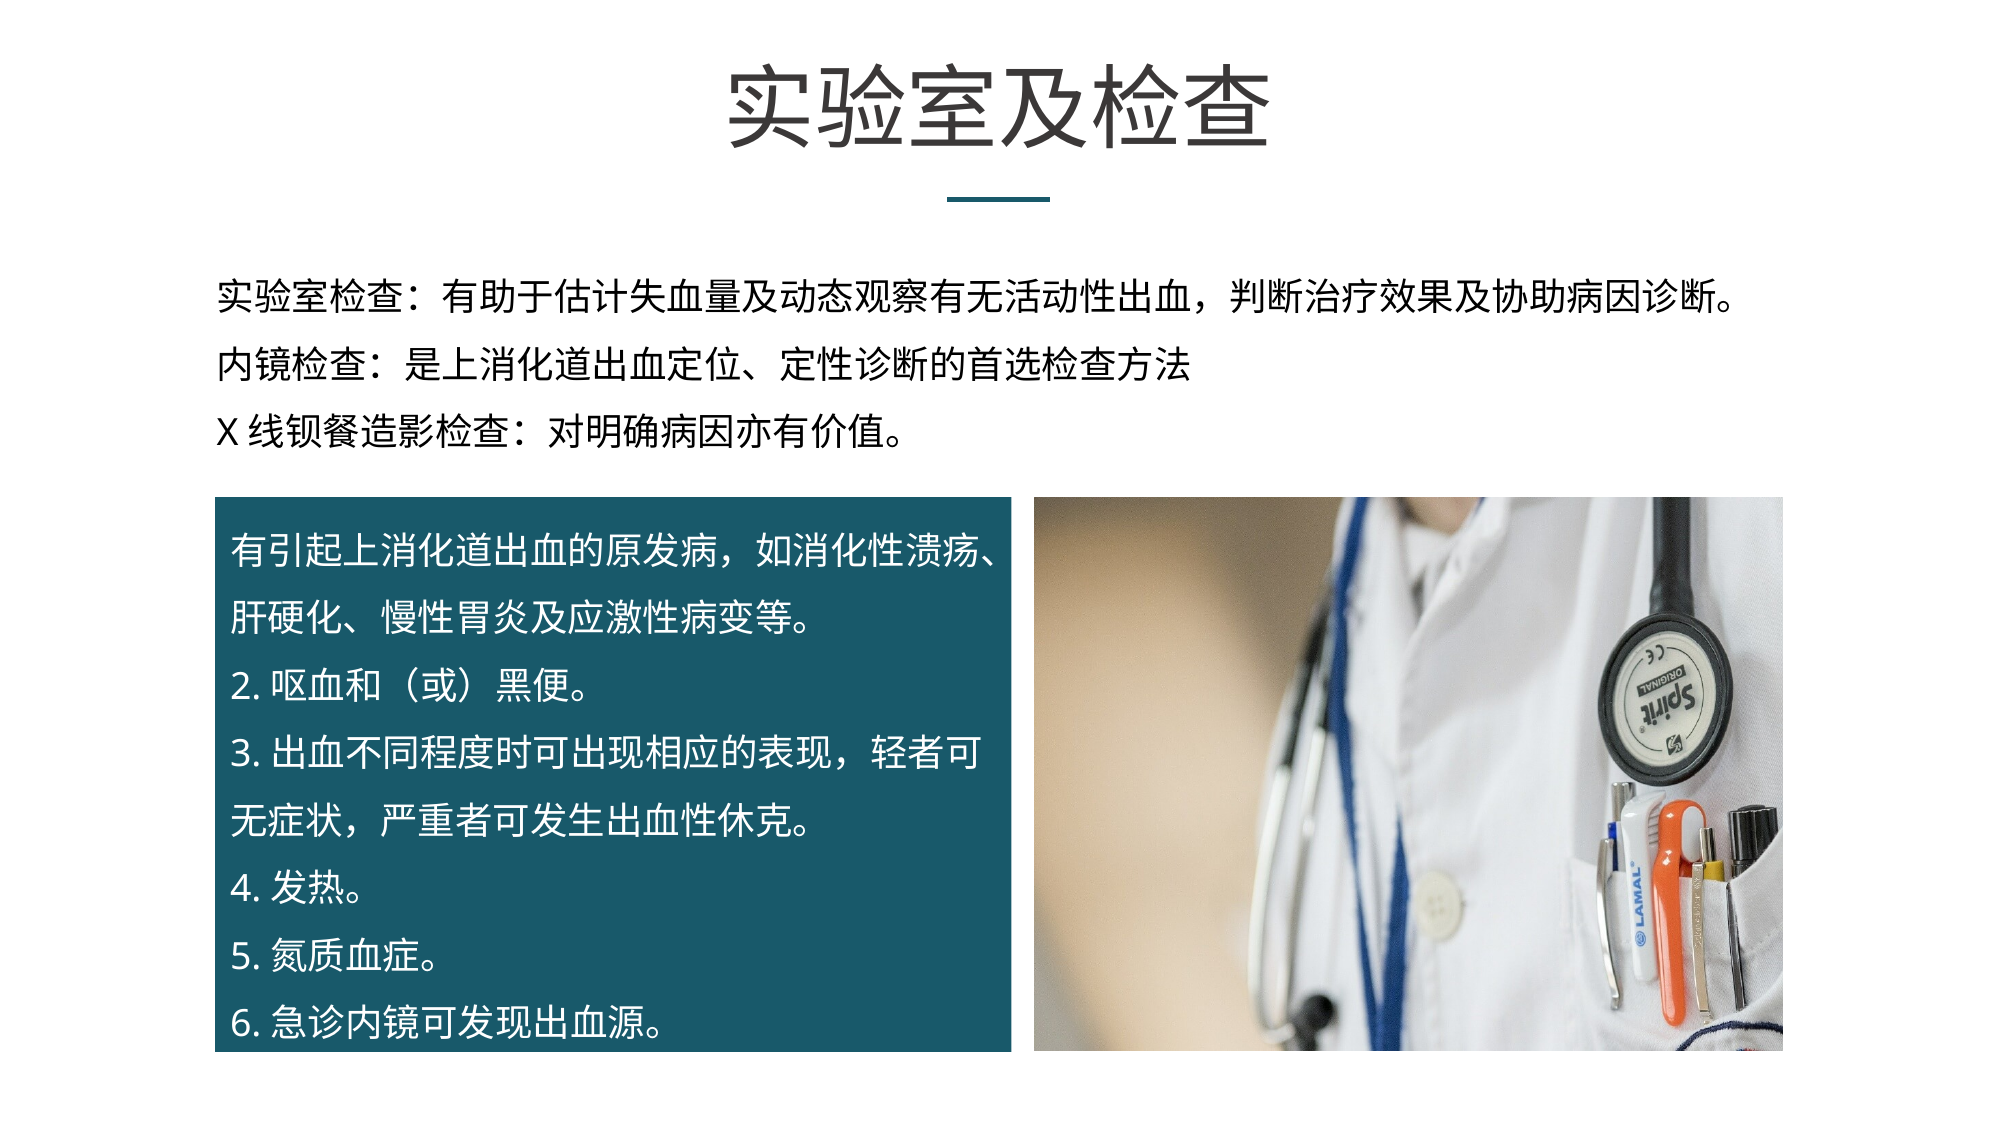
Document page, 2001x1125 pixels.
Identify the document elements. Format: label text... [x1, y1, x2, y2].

text_box 实验室检查：有助于估计失血量及动态观察有无活动性出血，判断治疗效果及协助病因诊断。 内镜检查：是上消化道出血定位、定性诊断的首选检查方法 X线钡餐造影检查：对明确病因亦有价值。 [201, 243, 1796, 461]
text_box 有引起上消化道出血的原发病，如消化性溃疡、肝硬化、慢性胃炎及应激性病变等。 2.呕血和（或）黑便。 3.出血不同程度时可出现相应的表现，轻者可无症状，严重者可发生出血性休克。 4.发热。 5.氮质血症。 6.急诊内镜可发现出血源。 [215, 497, 1012, 1052]
picture [1034, 497, 1783, 1051]
